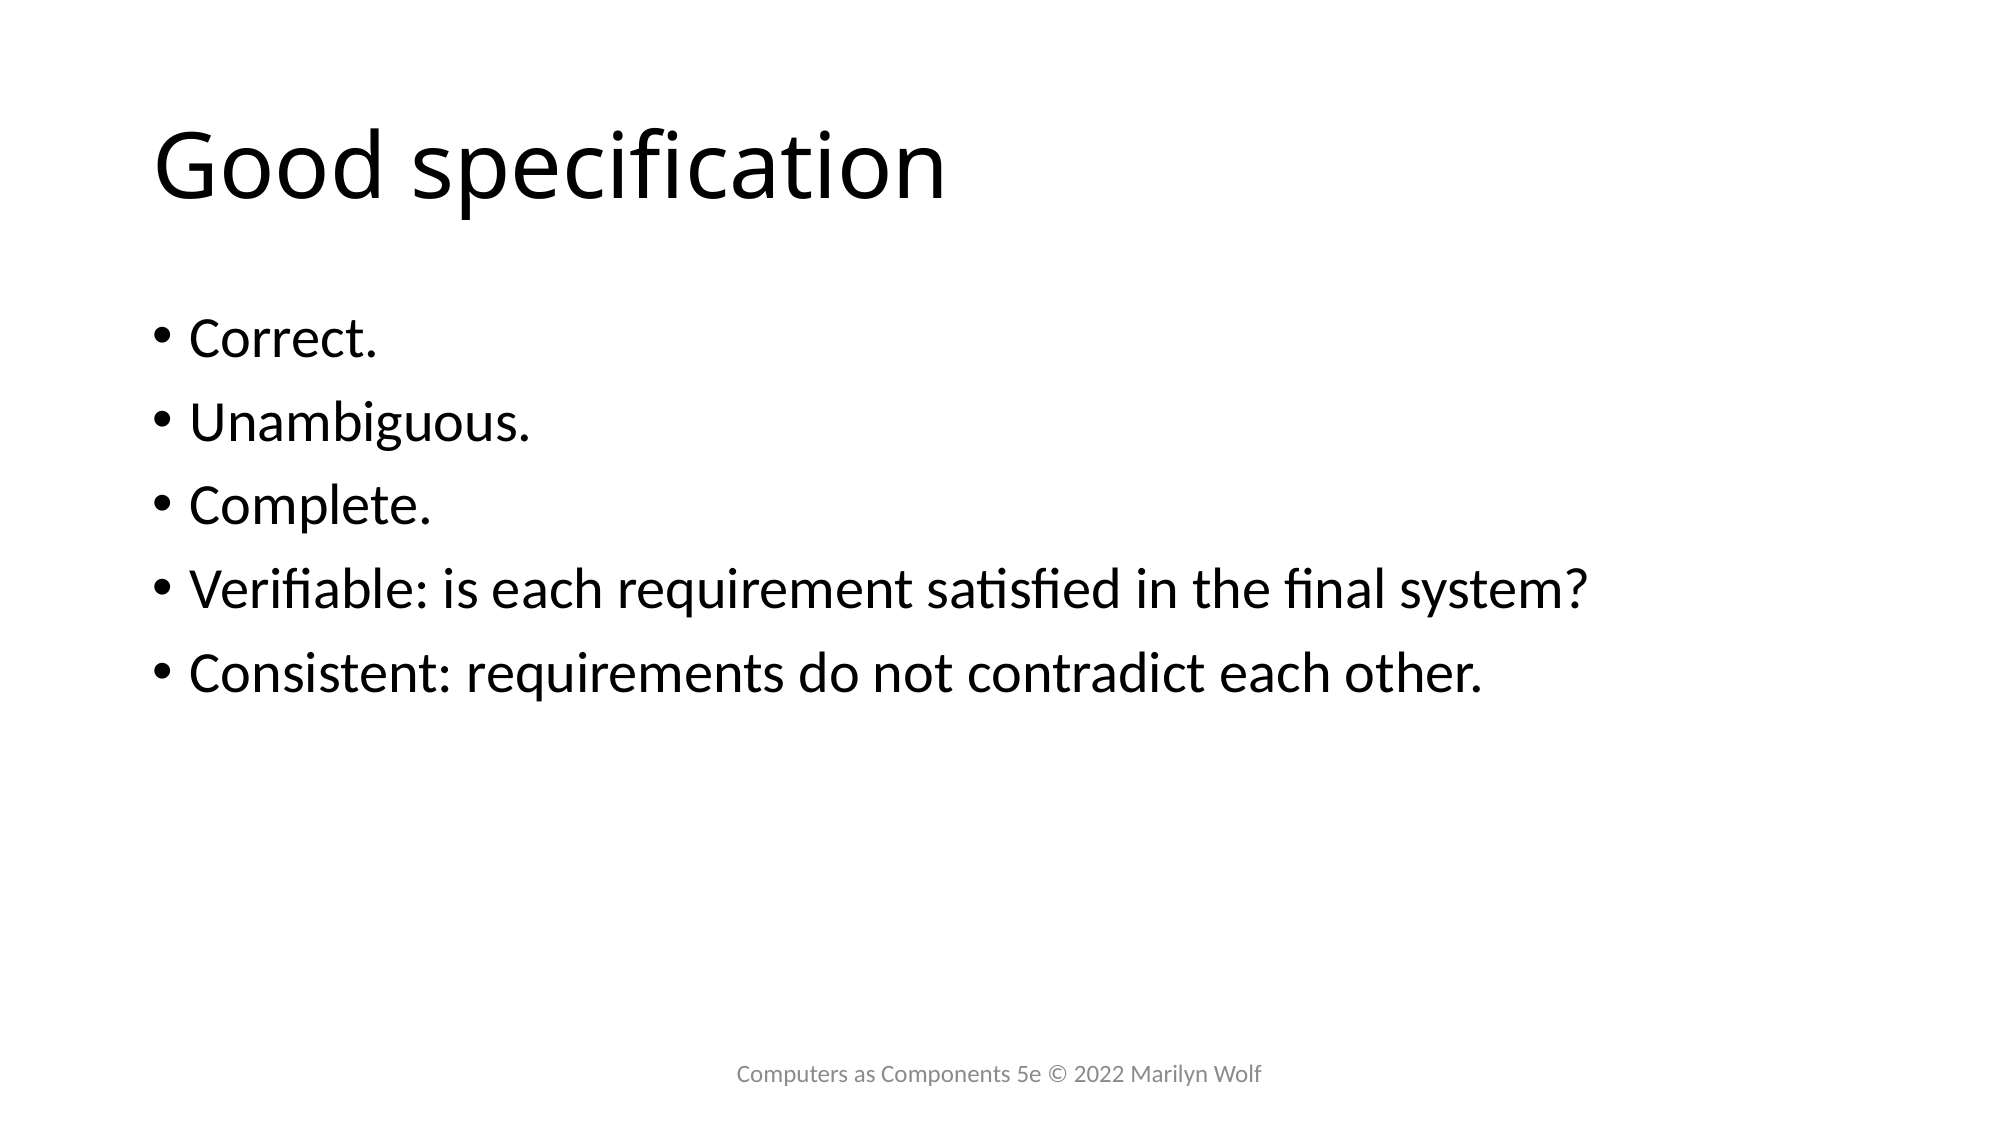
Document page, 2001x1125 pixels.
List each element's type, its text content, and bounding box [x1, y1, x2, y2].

title Good specification [137, 59, 1863, 278]
list Correct. Unambiguous. Complete. Verifiable: is each requirement satisfied in the final system? Consistent: requirements do not contradict each other. [137, 299, 1863, 1014]
footer Computers as Components 5e © 2022 Marilyn Wolf [662, 1042, 1338, 1103]
